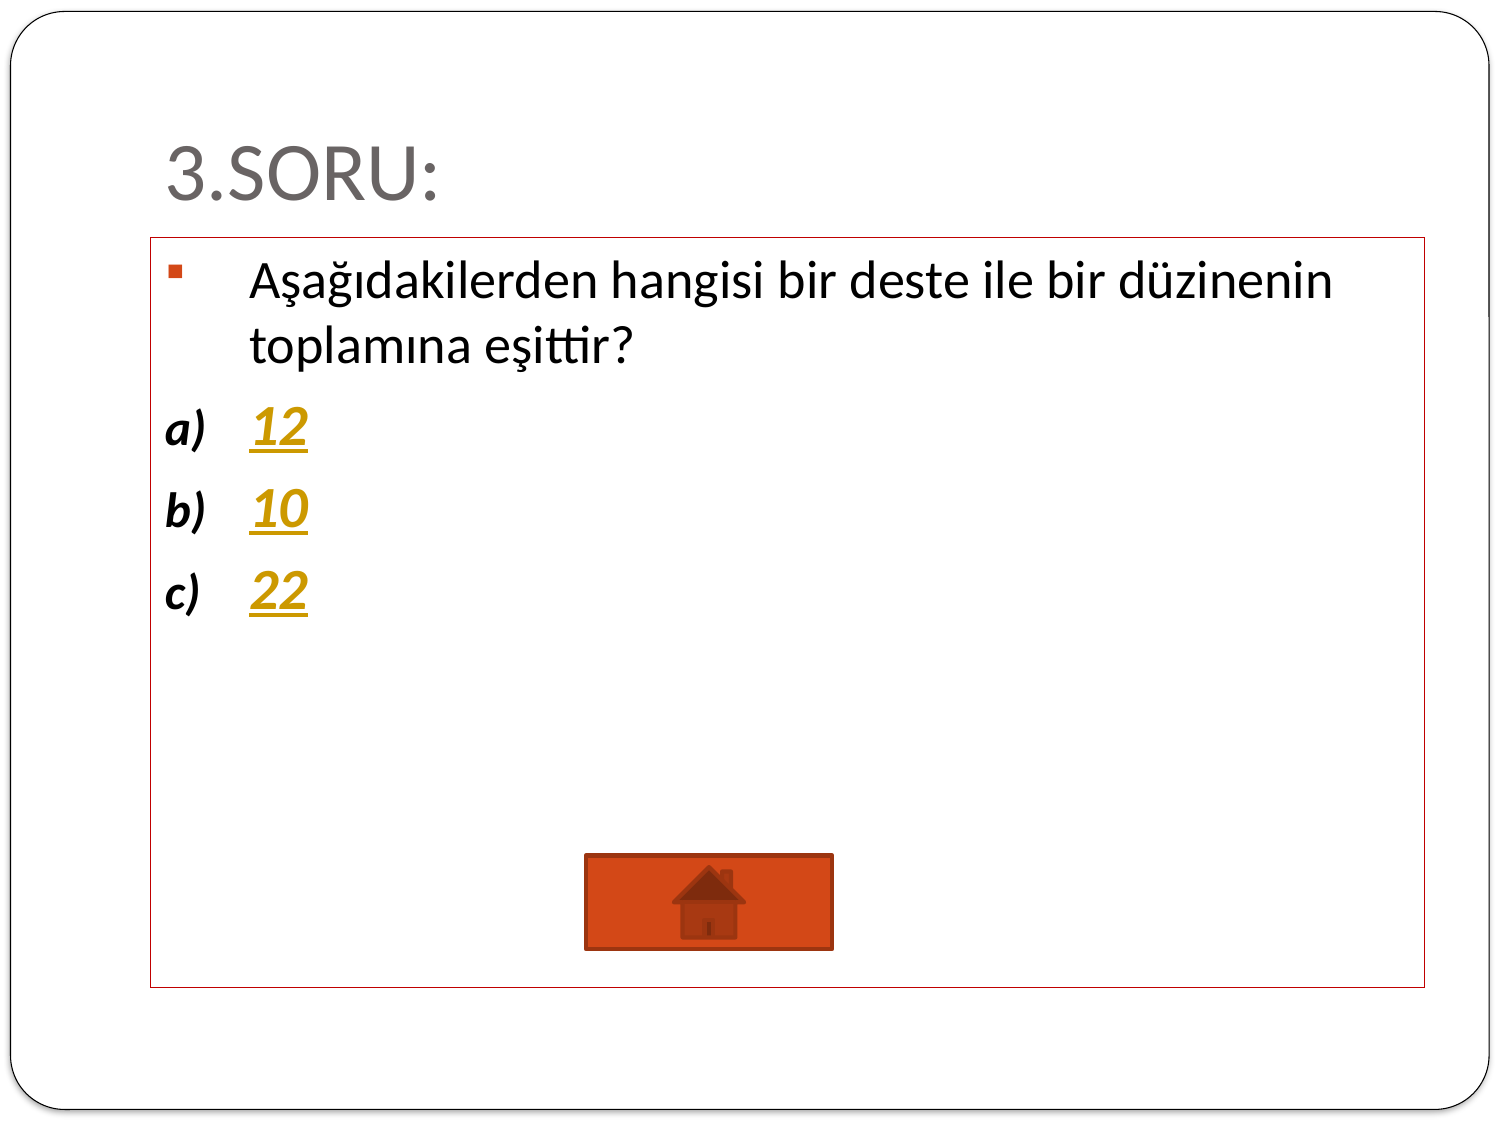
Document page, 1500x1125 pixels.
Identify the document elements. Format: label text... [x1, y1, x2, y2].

title 3.SORU: [150, 45, 1425, 233]
text_box [584, 853, 834, 951]
list Aşağıdakilerden hangisi bir deste ile bir düzinenin toplamına eşittir? 12 10 22 [150, 237, 1425, 988]
